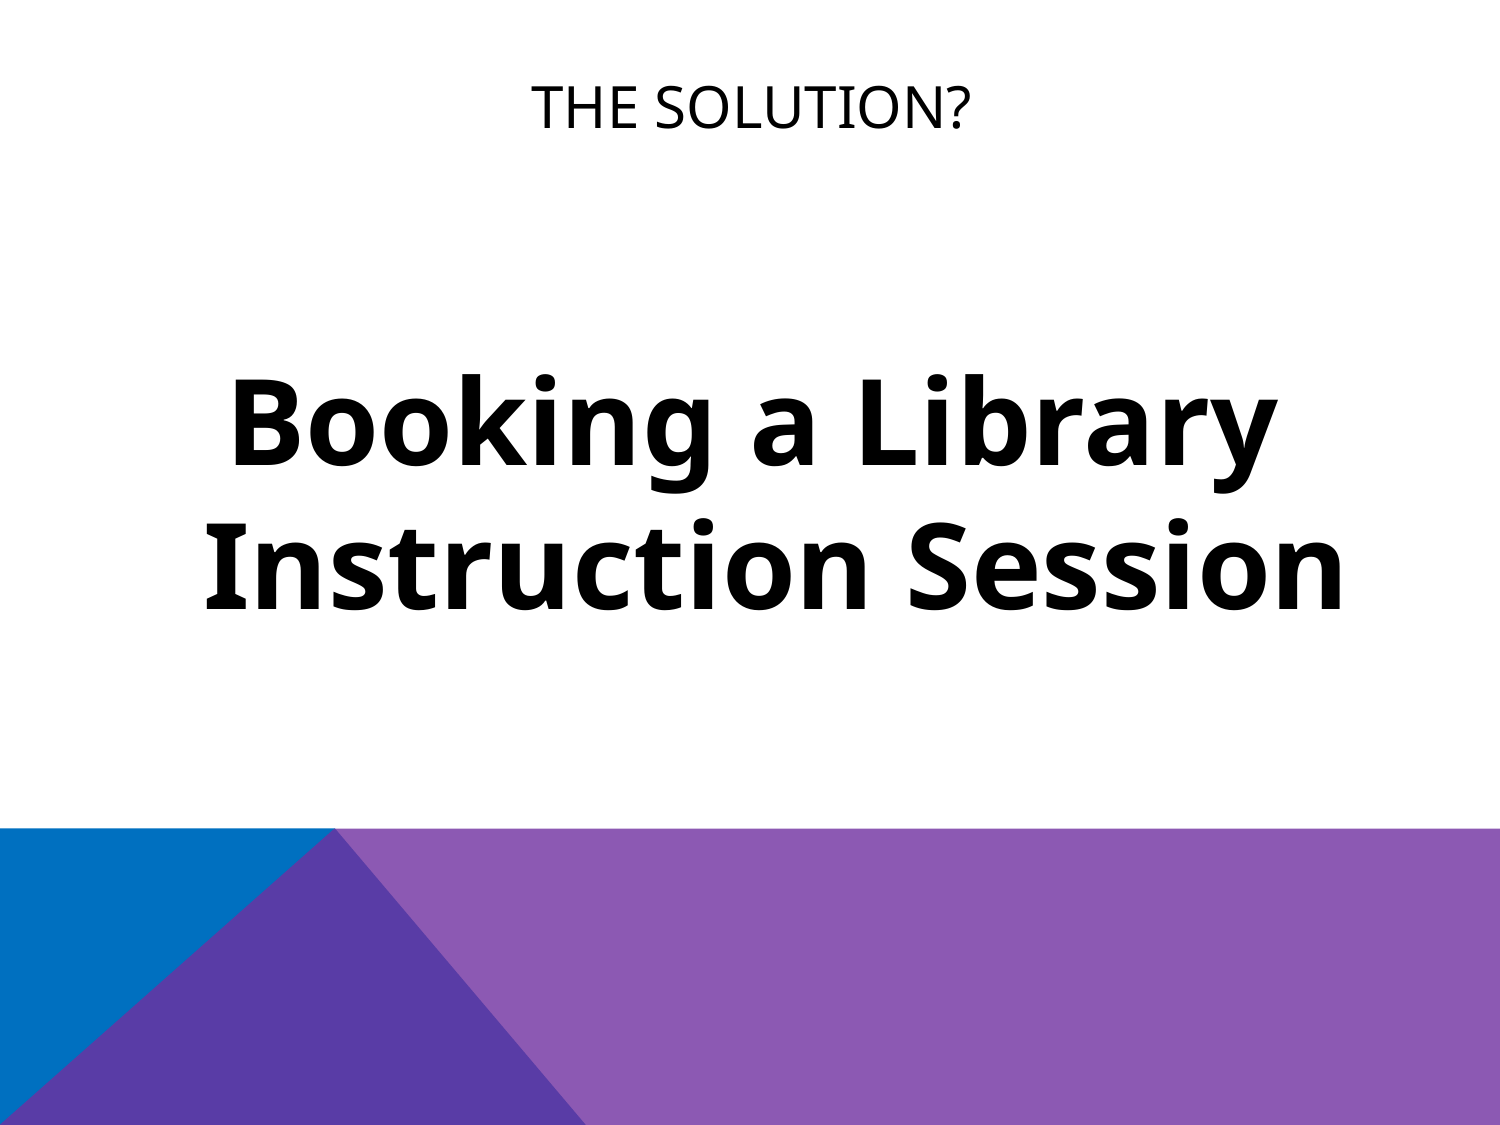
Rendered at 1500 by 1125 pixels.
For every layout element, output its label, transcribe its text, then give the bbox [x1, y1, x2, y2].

title The Solution? [135, 60, 1369, 150]
list Booking a Library Instruction Session [135, 180, 1369, 768]
